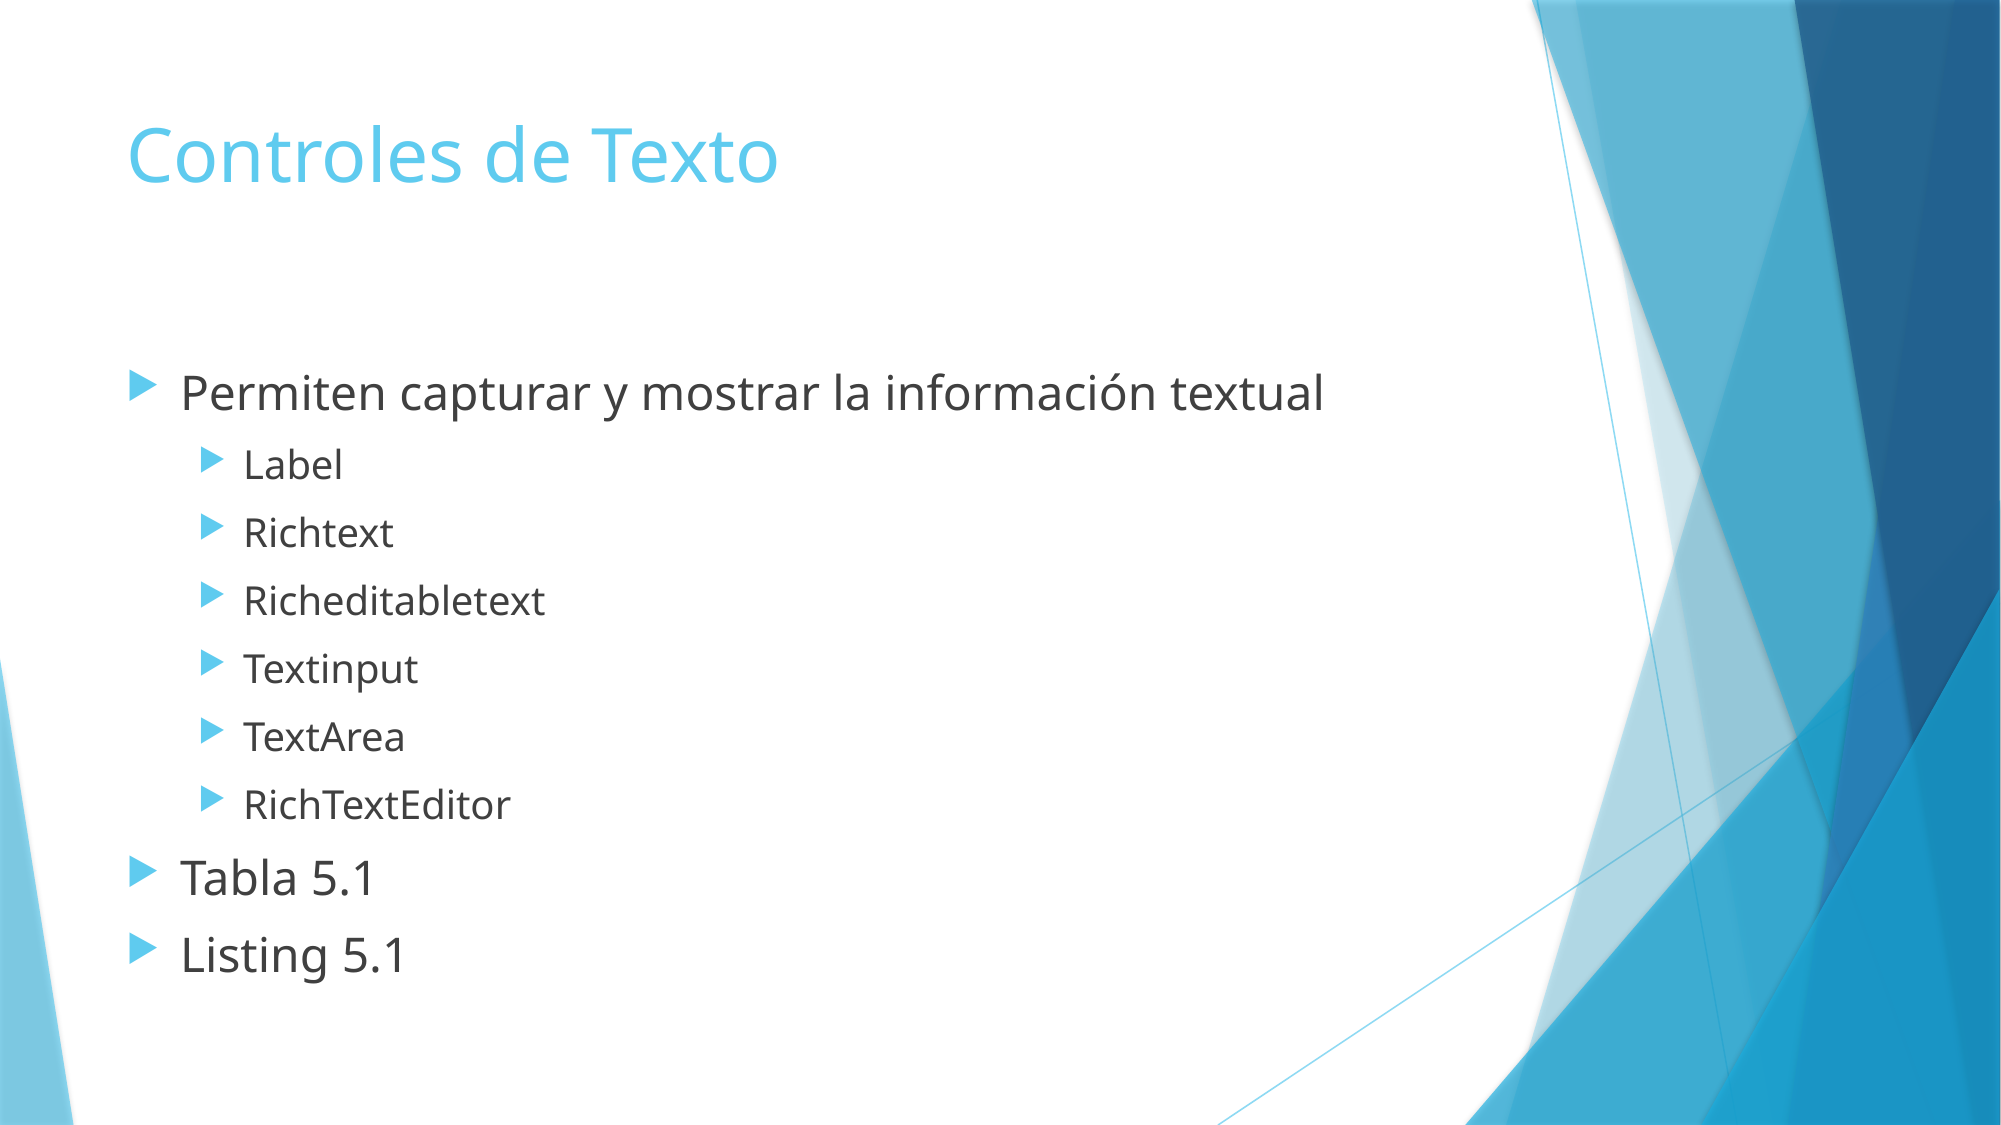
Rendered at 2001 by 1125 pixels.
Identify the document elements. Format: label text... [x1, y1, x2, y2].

title Controles de Texto [111, 99, 1522, 317]
list Permiten capturar y mostrar la información textual Label Richtext Richeditabletext Textinput TextArea RichTextEditor Tabla 5.1 Listing 5.1 [111, 354, 1522, 992]
